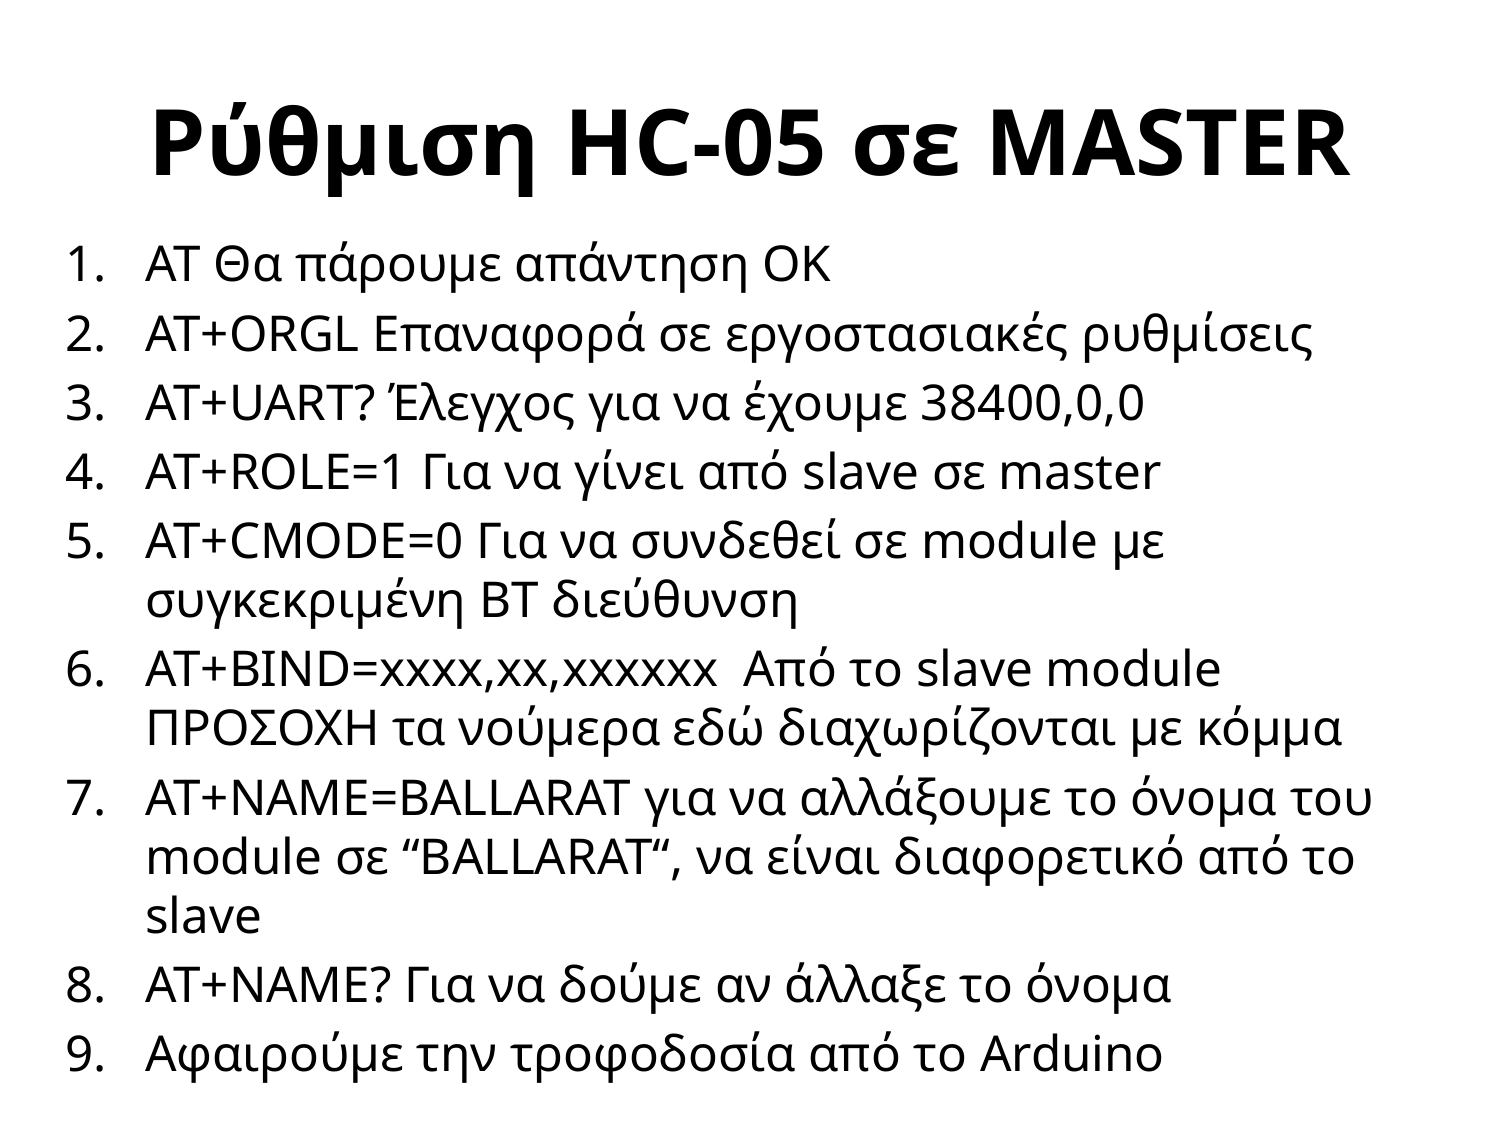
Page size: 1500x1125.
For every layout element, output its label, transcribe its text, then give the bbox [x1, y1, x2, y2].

title Ρύθμιση HC-05 σε MASTER [75, 45, 1425, 224]
list AT Θα πάρουμε απάντηση ΟΚ AT+ORGL Επαναφορά σε εργοστασιακές ρυθμίσεις AT+UART? Έλεγχος για να έχουμε 38400,0,0 AT+ROLE=1 Για να γίνει από slave σε master ΑΤ+CMODE=0 Για να συνδεθεί σε module με συγκεκριμένη ΒΤ διεύθυνση AT+BIND=xxxx,xx,xxxxxx Από το slave module ΠΡΟΣΟΧΗ τα νούμερα εδώ διαχωρίζονται με κόμμα AT+NAME=BALLARAT για να αλλάξουμε το όνομα του module σε “BALLARAT“, να είναι διαφορετικό από το slave AT+NAME? Για να δούμε αν άλλαξε το όνομα Αφαιρούμε την τροφοδοσία από το Arduino [50, 224, 1438, 1100]
